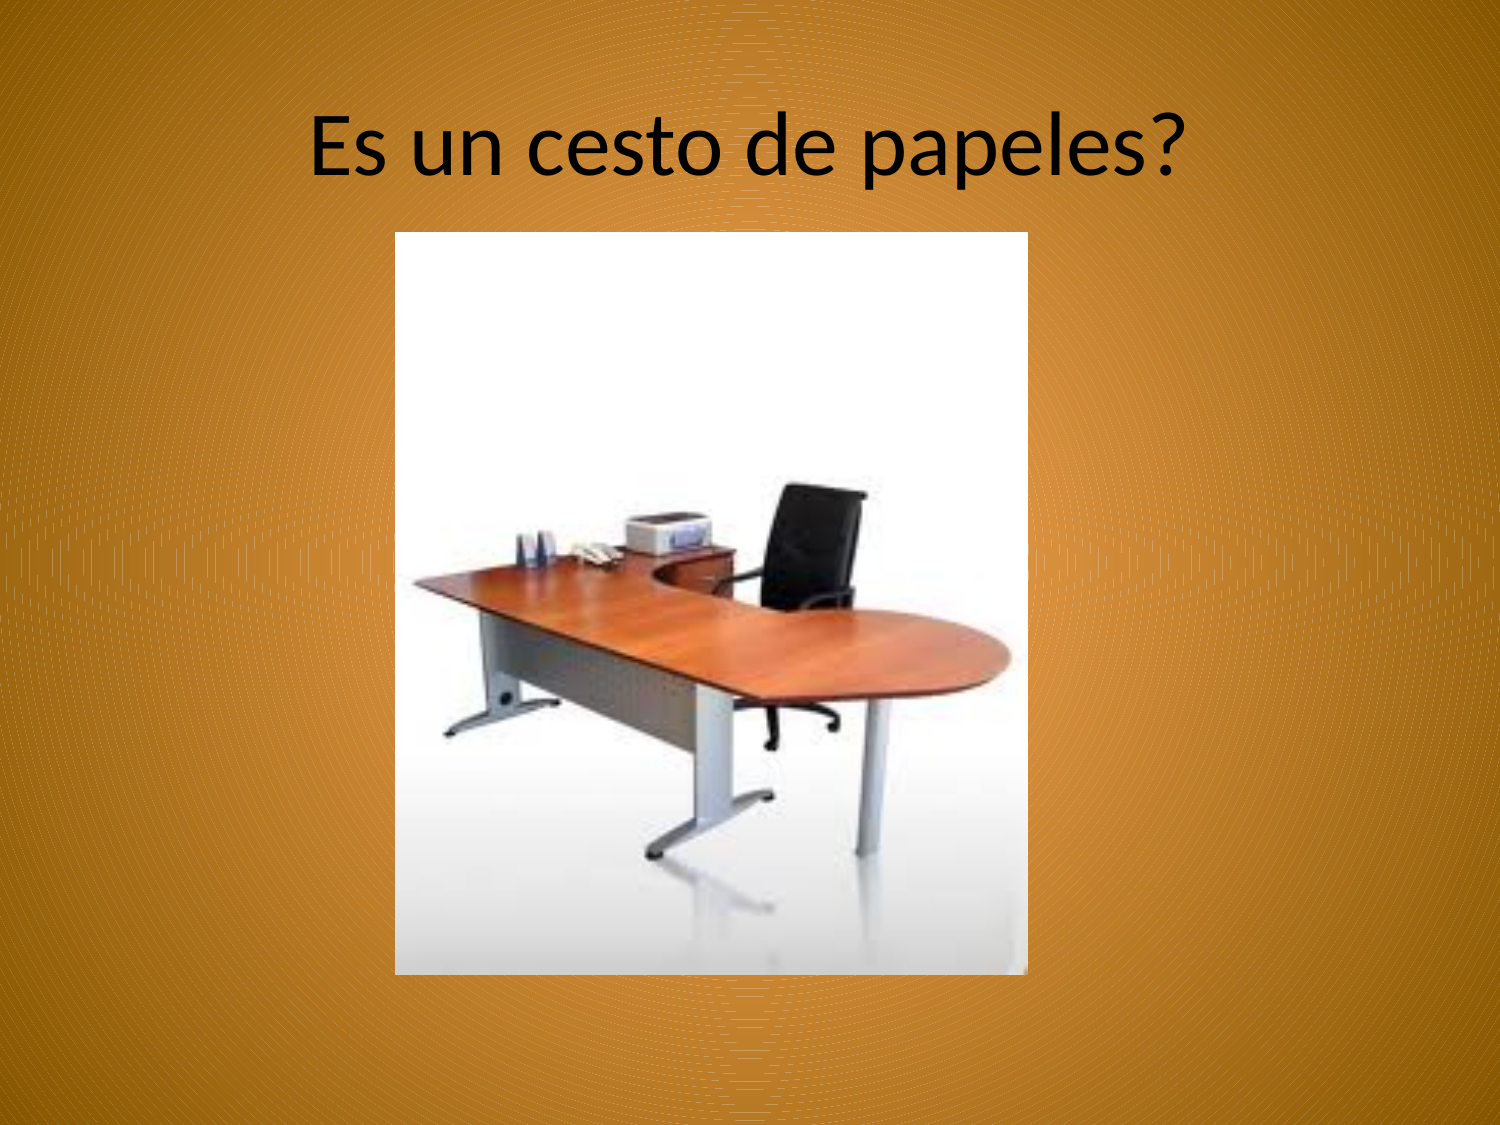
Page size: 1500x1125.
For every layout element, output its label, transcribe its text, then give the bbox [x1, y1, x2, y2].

picture [36, 232, 1387, 976]
title Es un cesto de papeles? [75, 45, 1425, 233]
